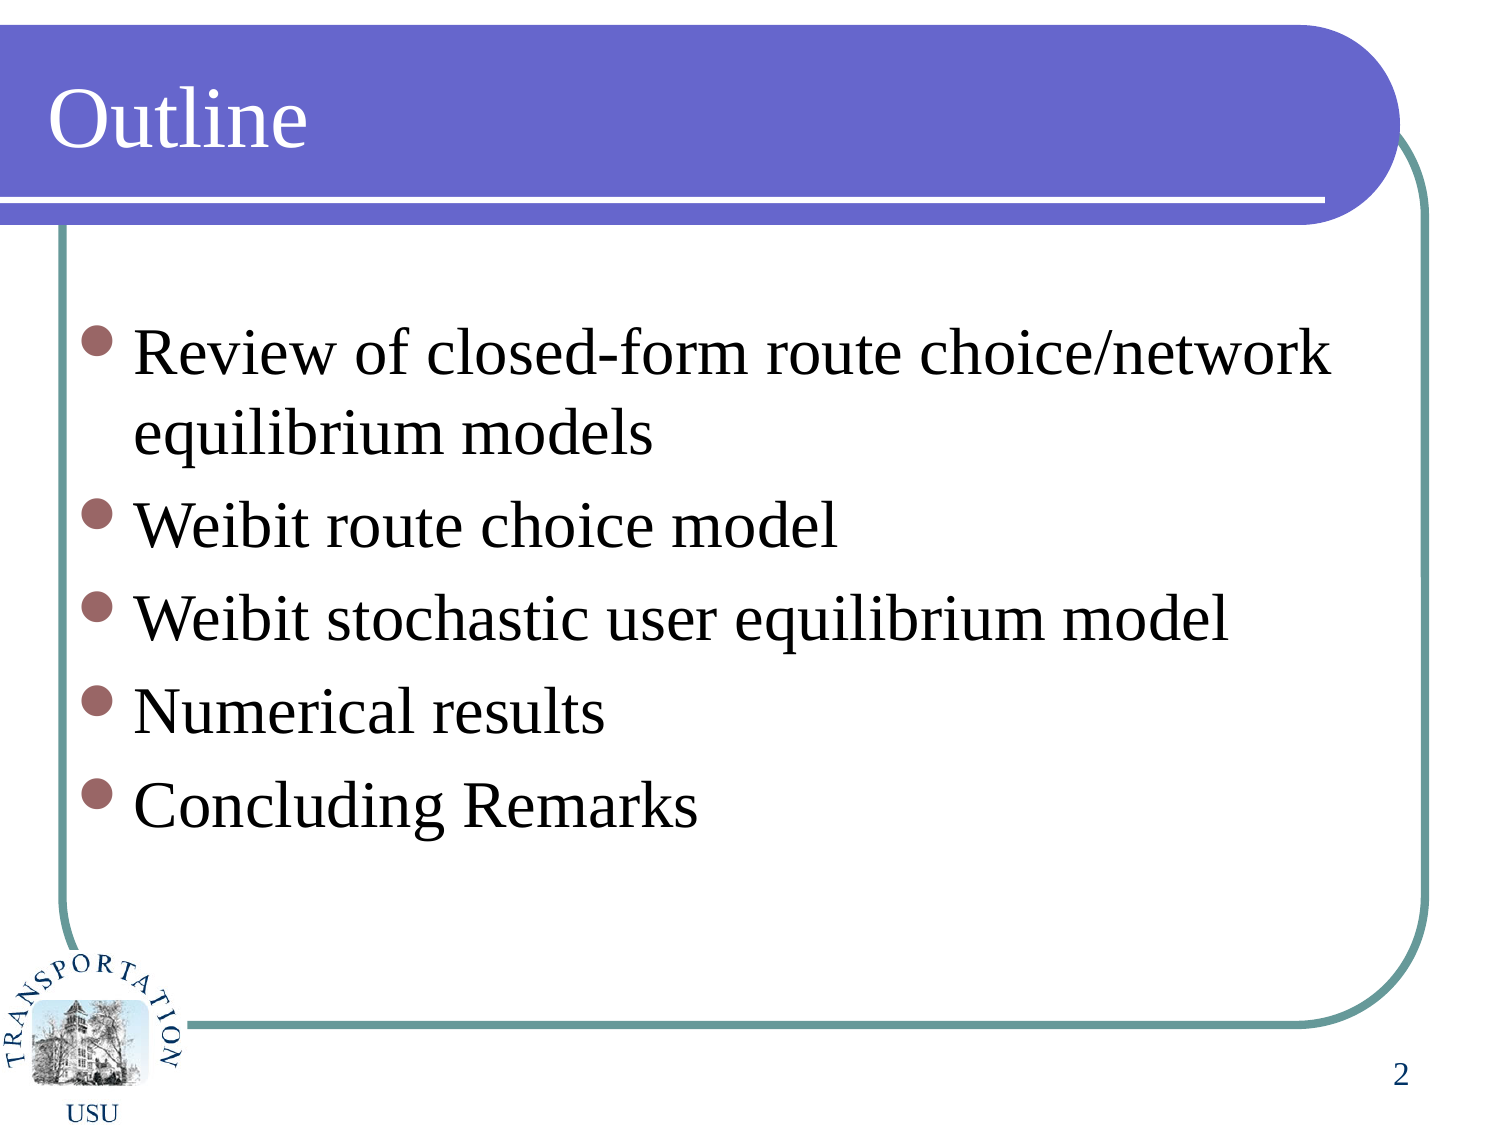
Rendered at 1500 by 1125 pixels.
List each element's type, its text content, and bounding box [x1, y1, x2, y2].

picture [0, 950, 188, 1125]
list Review of closed-form route choice/network equilibrium models Weibit route choice model Weibit stochastic user equilibrium model Numerical results Concluding Remarks [62, 299, 1438, 813]
title Outline [31, 37, 1348, 188]
slide_number 2 [1174, 1024, 1426, 1101]
